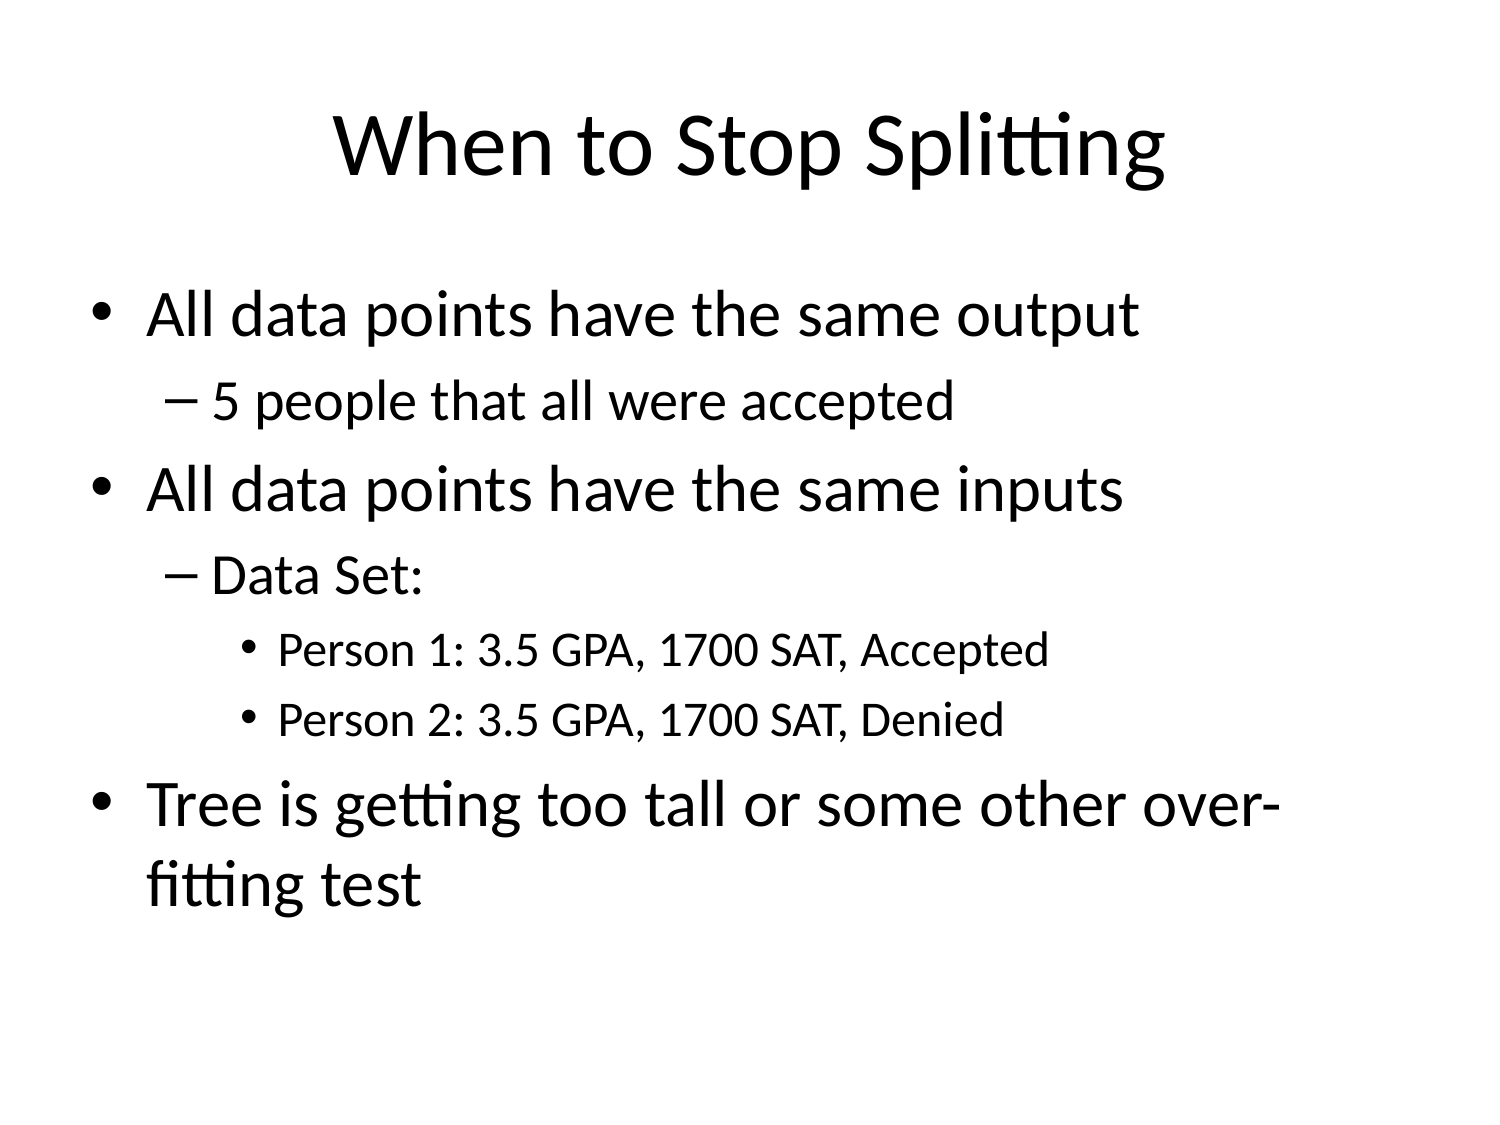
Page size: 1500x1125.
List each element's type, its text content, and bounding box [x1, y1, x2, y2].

title When to Stop Splitting [75, 45, 1425, 233]
list All data points have the same output 5 people that all were accepted All data points have the same inputs Data Set: Person 1: 3.5 GPA, 1700 SAT, Accepted Person 2: 3.5 GPA, 1700 SAT, Denied Tree is getting too tall or some other over-fitting test [75, 262, 1425, 1005]
